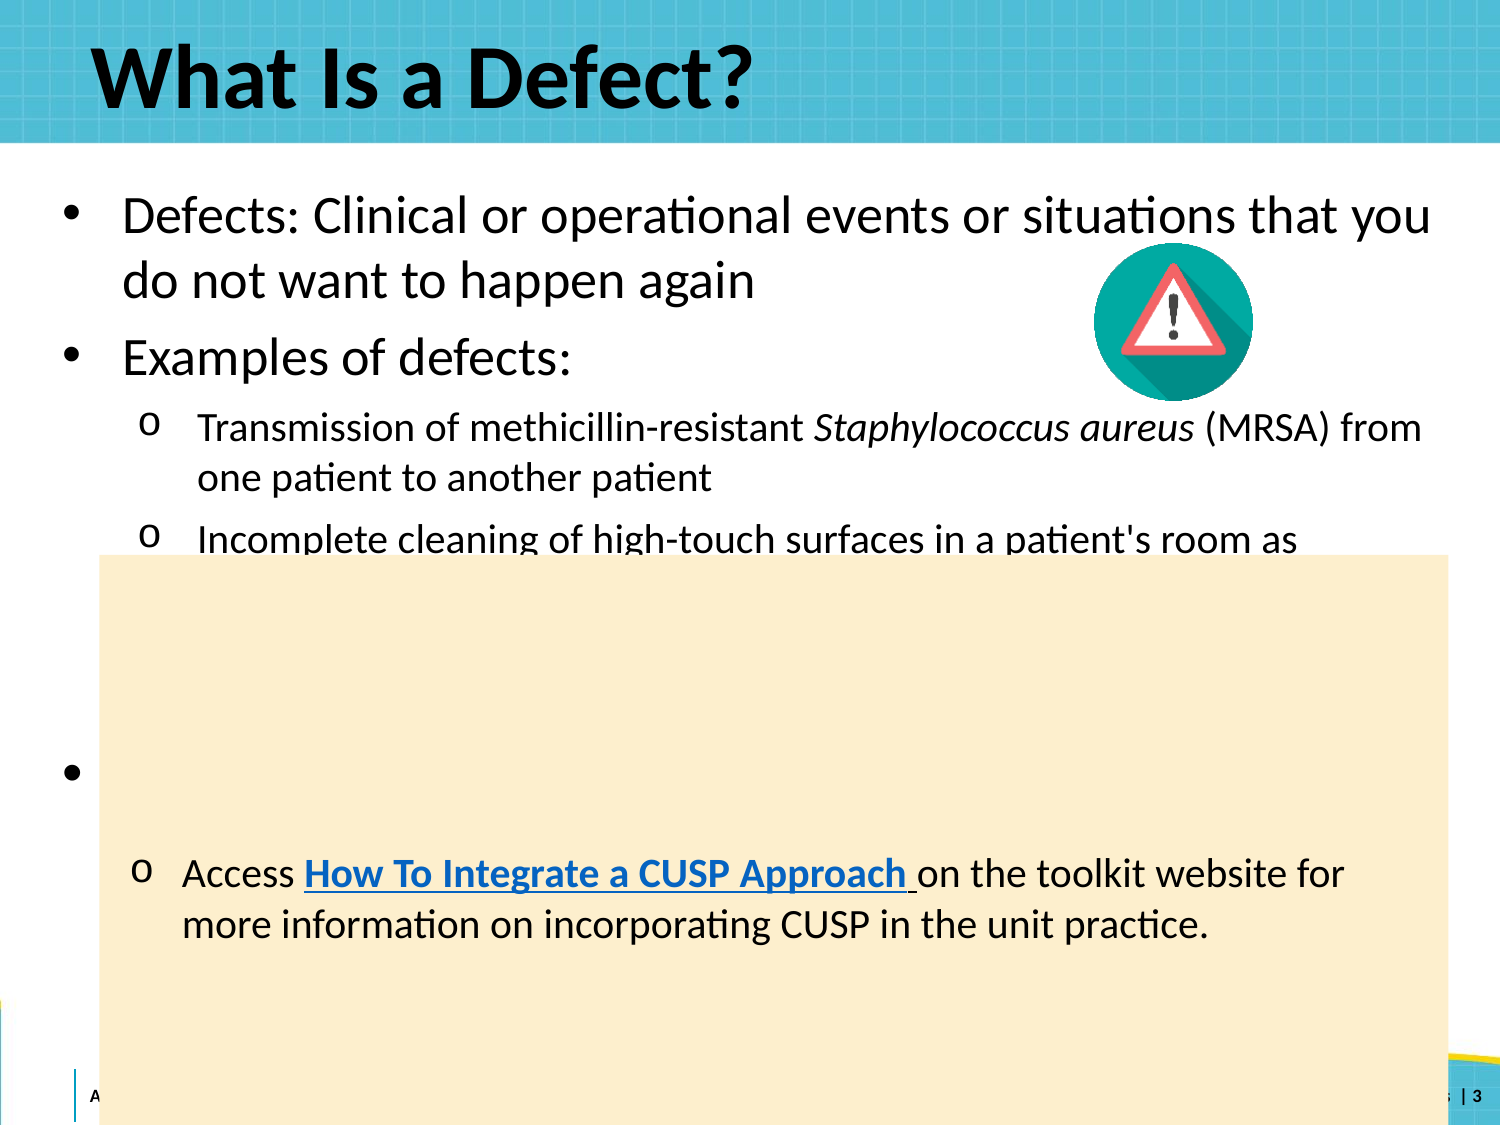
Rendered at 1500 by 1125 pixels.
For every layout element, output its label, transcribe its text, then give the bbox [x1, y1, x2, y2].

list Access How To Integrate a CUSP Approach on the toolkit website for more information on incorporating CUSP in the unit practice. [99, 554, 1449, 1125]
title What Is a Defect? [75, 0, 1425, 150]
picture [1094, 243, 1253, 401]
picture [0, 0, 1500, 1125]
slide_number | 3 [1455, 1065, 1500, 1125]
list Defects: Clinical or operational events or situations that you do not want to happen again Examples of defects: Transmission of methicillin-resistant Staphylococcus aureus (MRSA) from one patient to another patient Incomplete cleaning of high-touch surfaces in a patient's room as evidenced by residual fluorescent material during EVS assessment Failure to perform the intended chlorhexidine gluconate (CHG) bathing and nasal decolonization for a patient at high risk for MRSA infection Learn from defects: an important CUSP method1 [47, 171, 1470, 856]
